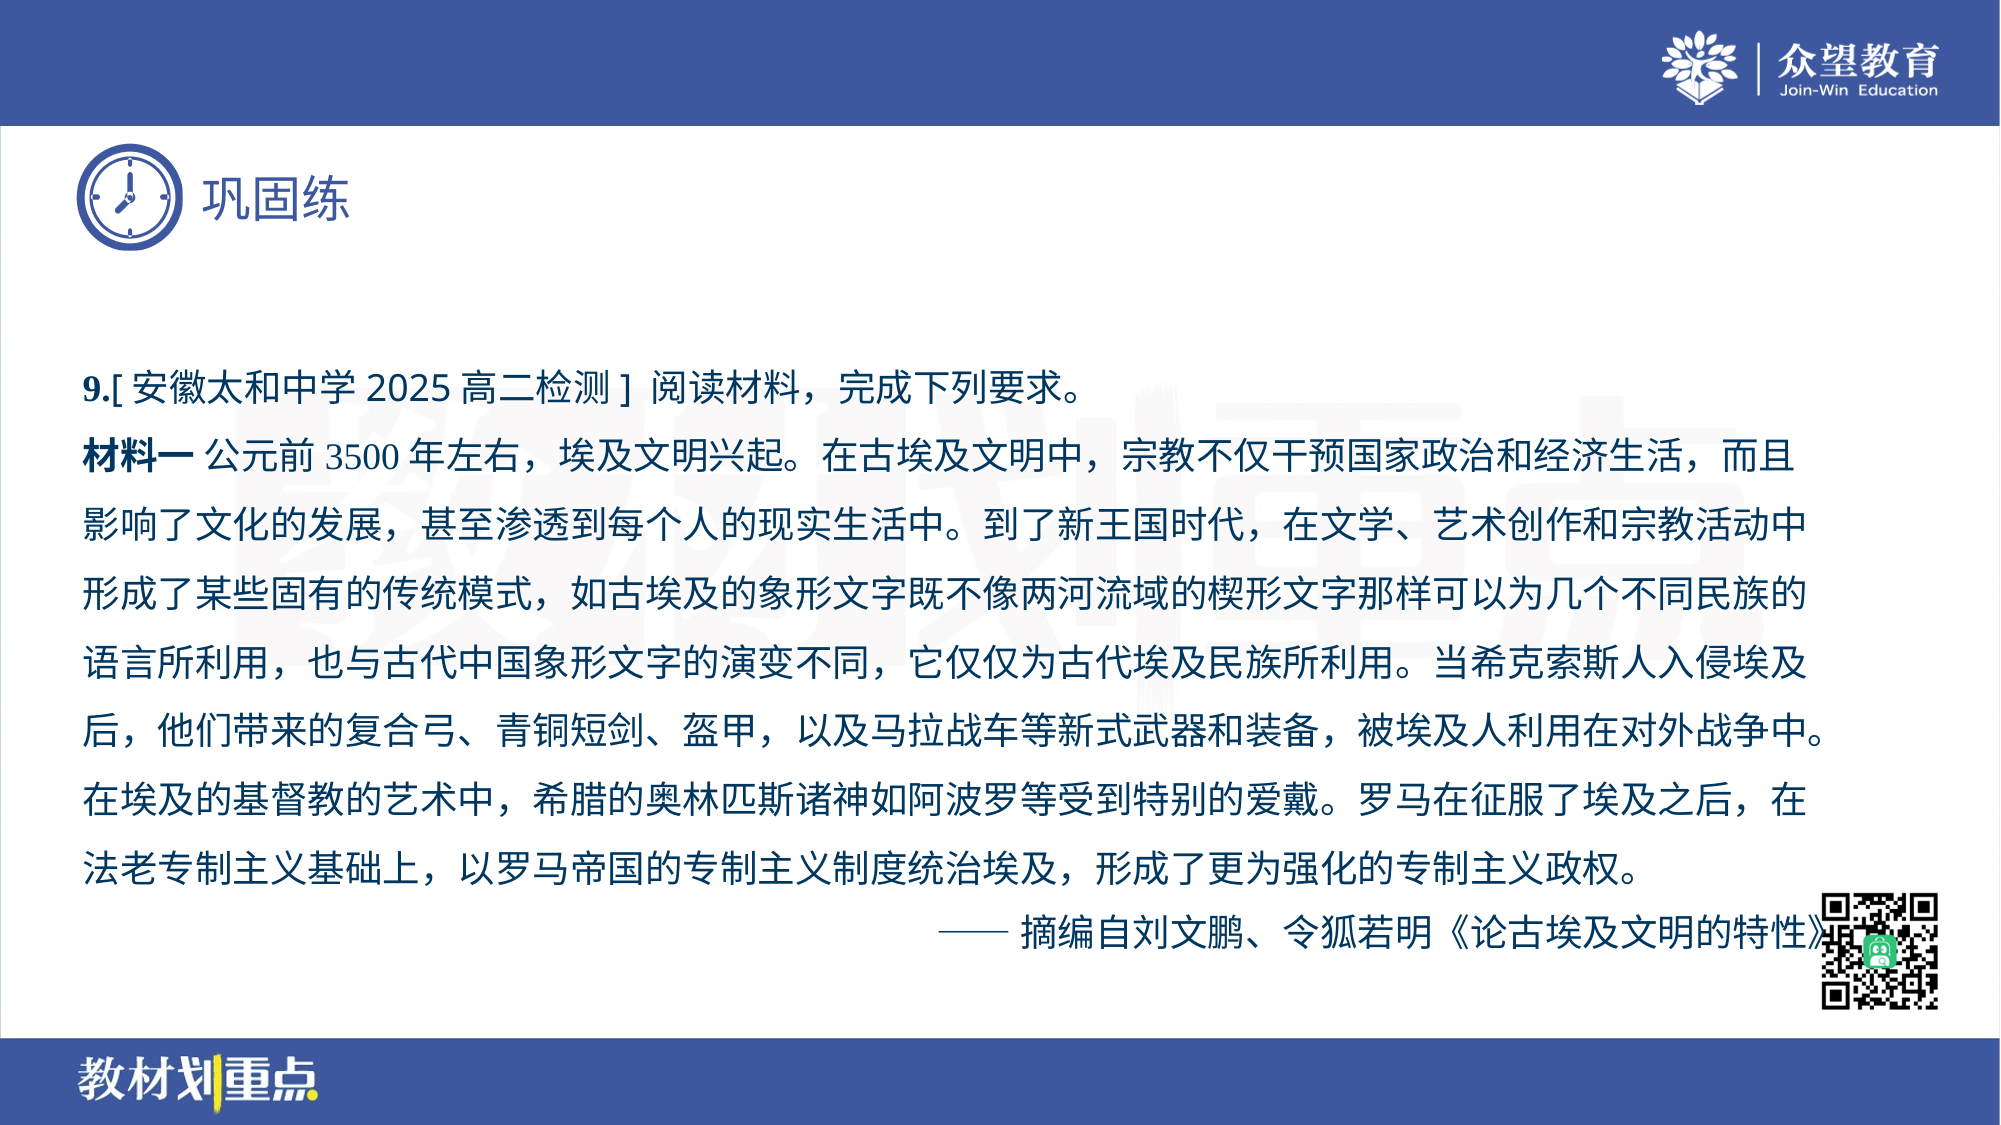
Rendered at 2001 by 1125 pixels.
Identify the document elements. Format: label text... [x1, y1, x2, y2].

picture [0, 0, 2000, 1125]
text_box 9.[安徽太和中学2025高二检测] 阅读材料，完成下列要求。 材料一 公元前3500年左右，埃及文明兴起。在古埃及文明中，宗教不仅干预国家政治和经济生活，而且 影响了文化的发展，甚至渗透到每个人的现实生活中。到了新王国时代，在文学、艺术创作和宗教活动中 形成了某些固有的传统模式，如古埃及的象形文字既不像两河流域的楔形文字那样可以为几个不同民族的 语言所利用，也与古代中国象形文字的演变不同，它仅仅为古代埃及民族所利用。当希克索斯人入侵埃及 后，他们带来的复合弓、青铜短剑、盔甲，以及马拉战车等新式武器和装备，被埃及人利用在对外战争中。 在埃及的基督教的艺术中，希腊的奥林匹斯诸神如阿波罗等受到特别的爱戴。罗马在征服了埃及之后，在 法老专制主义基础上，以罗马帝国的专制主义制度统治埃及，形成了更为强化的专制主义政权。 ——摘编自刘文鹏、令狐若明《论古埃及文明的特性》 [82, 339, 1817, 948]
